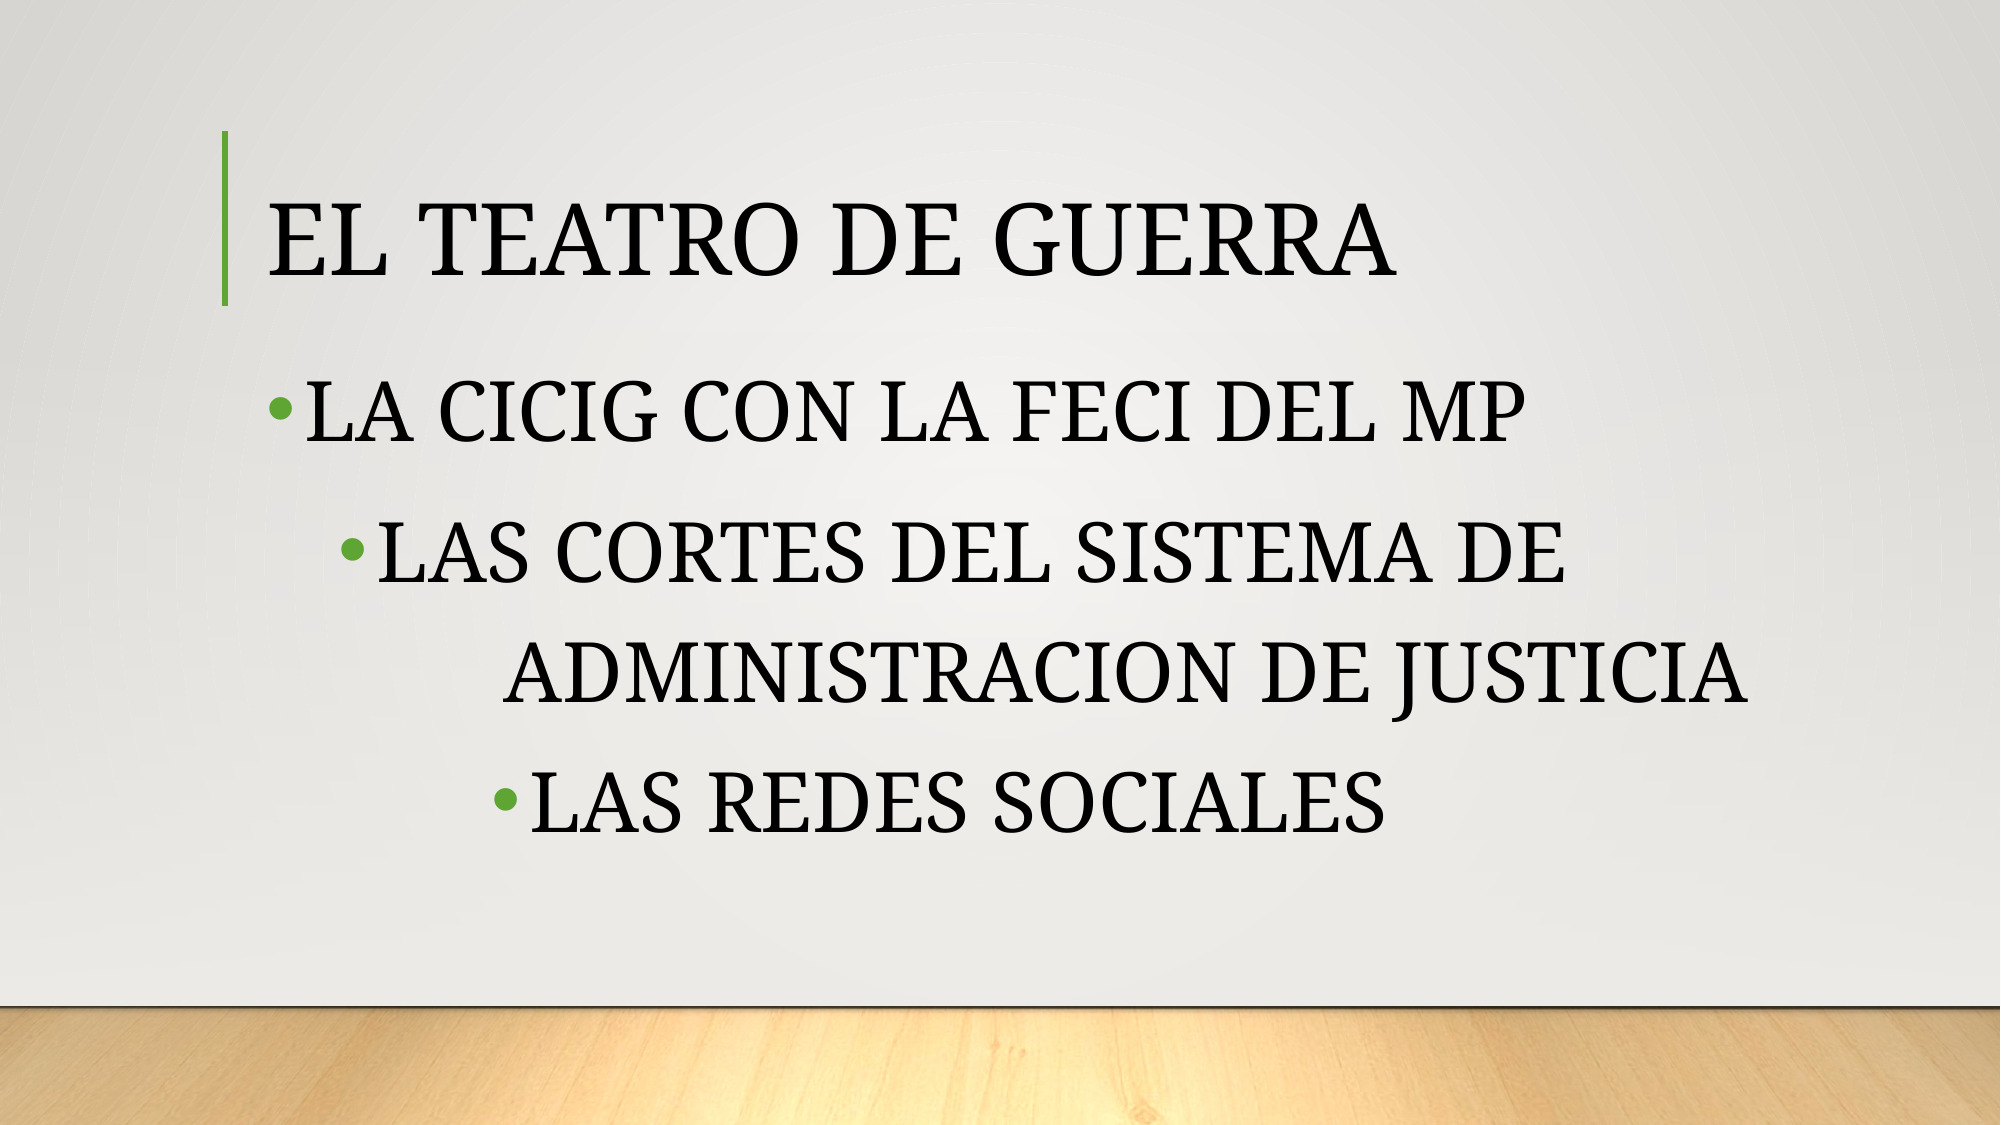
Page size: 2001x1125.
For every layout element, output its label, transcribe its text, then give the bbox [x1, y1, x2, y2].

picture [0, 1006, 2000, 1125]
list LA CICIG CON LA FECI DEL MP LAS CORTES DEL SISTEMA DE ADMINISTRACION DE JUSTICIA LAS REDES SOCIALES [251, 330, 1814, 897]
title EL TEATRO DE GUERRA [251, 131, 1814, 305]
